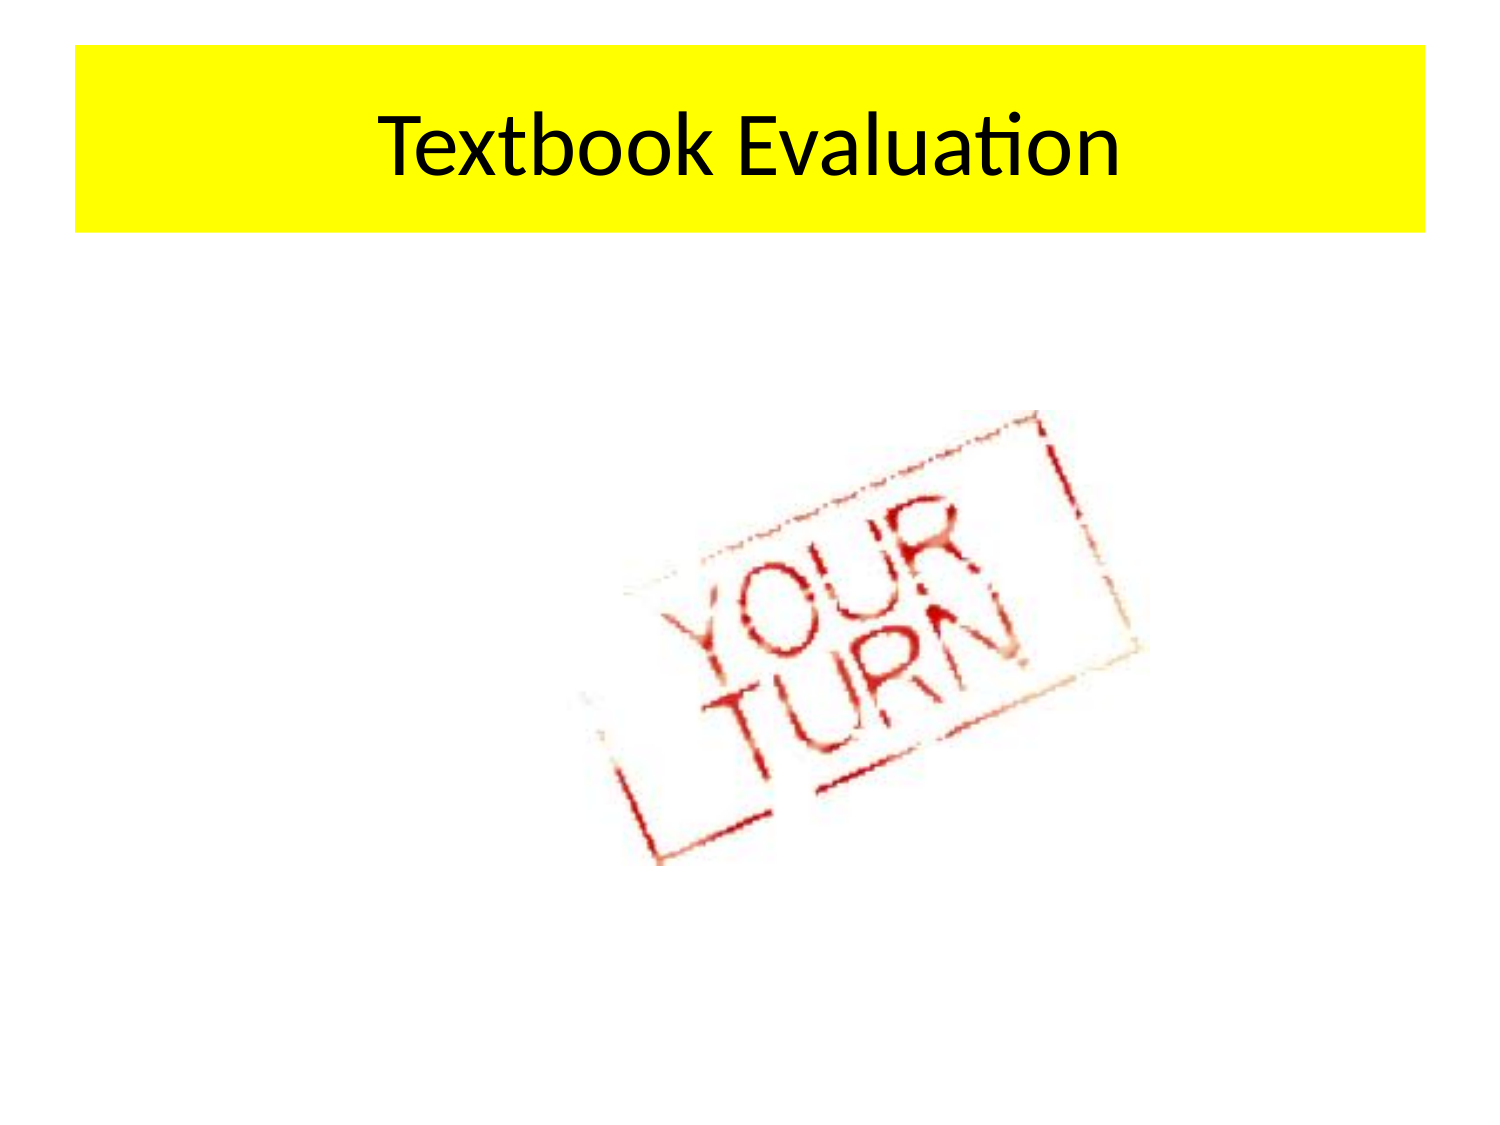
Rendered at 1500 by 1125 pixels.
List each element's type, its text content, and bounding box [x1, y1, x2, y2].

picture [549, 410, 1151, 866]
title Textbook Evaluation [75, 45, 1425, 233]
